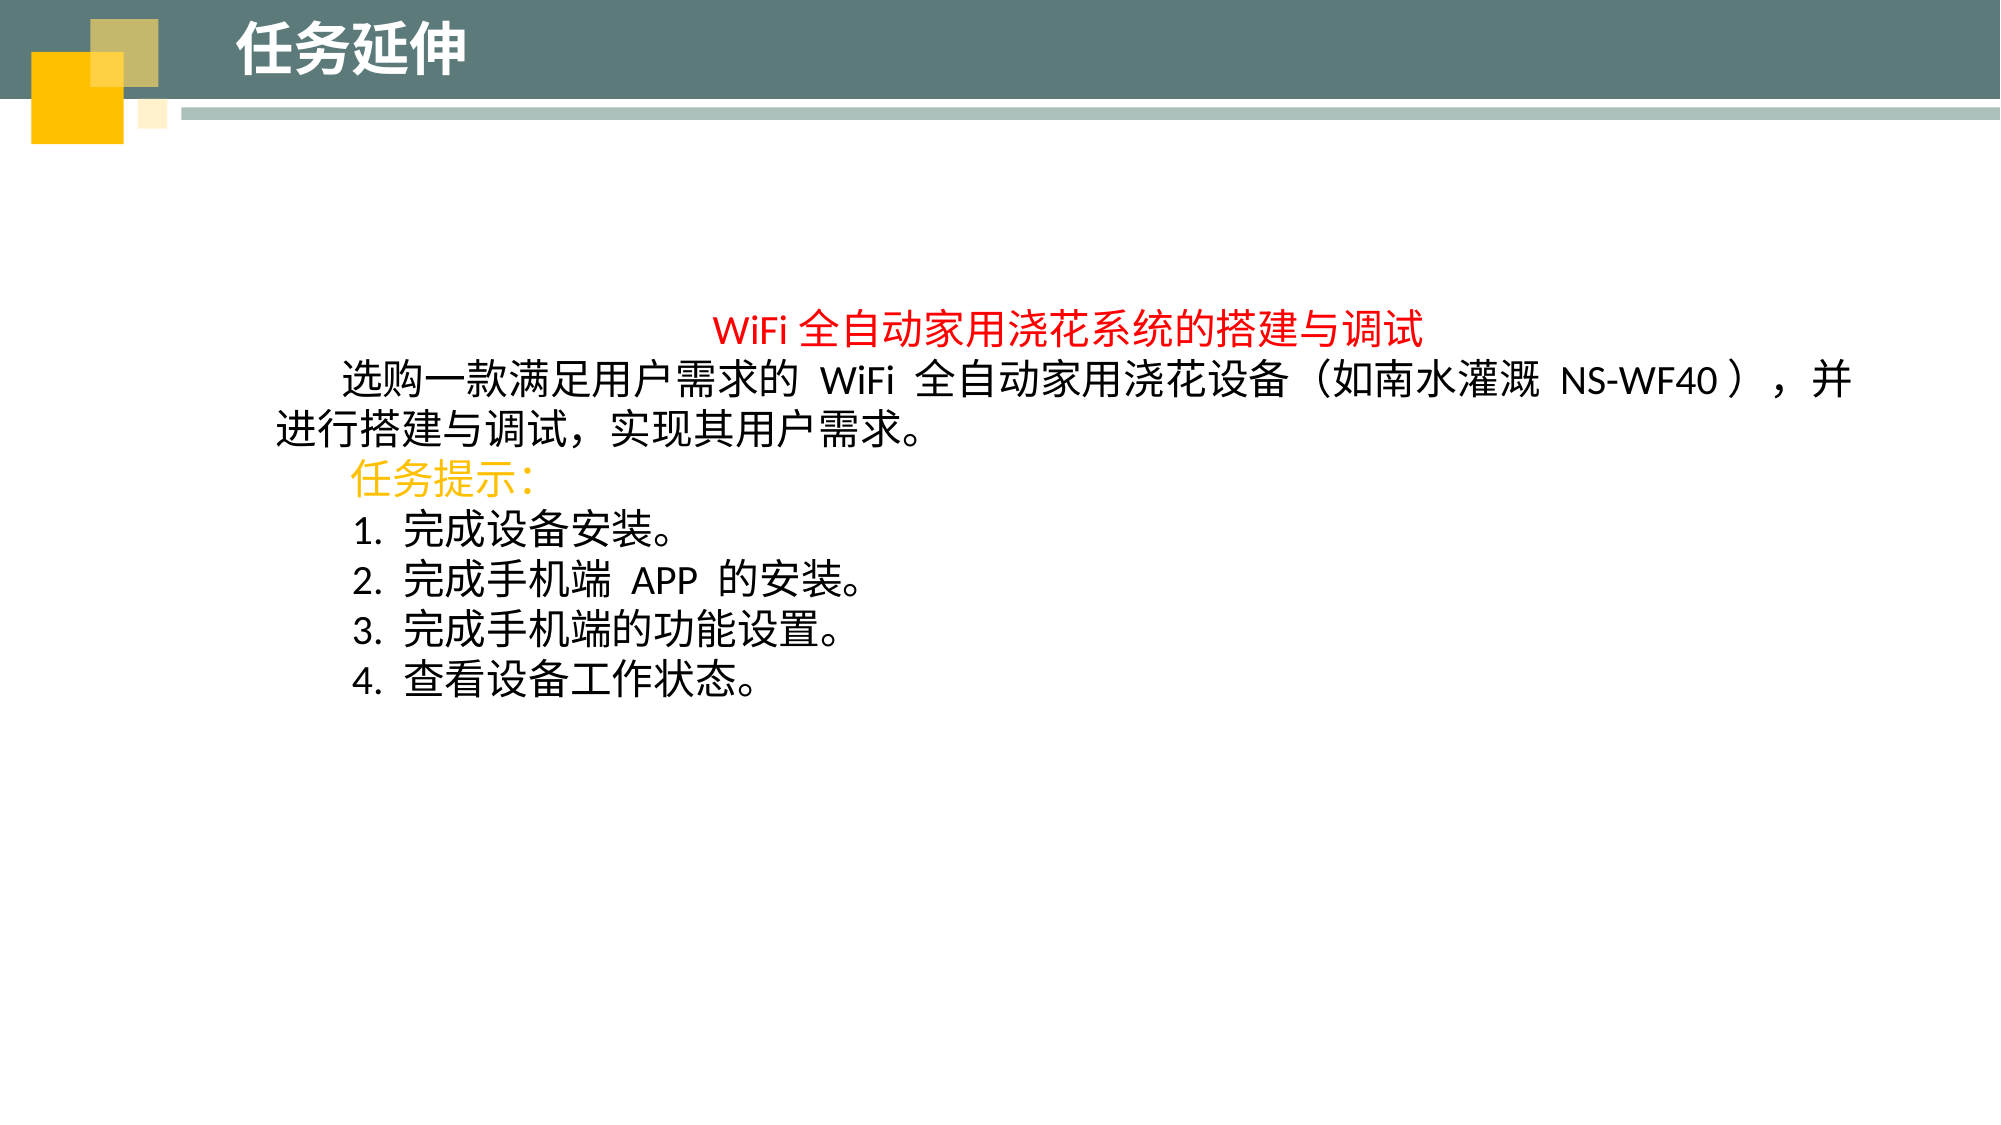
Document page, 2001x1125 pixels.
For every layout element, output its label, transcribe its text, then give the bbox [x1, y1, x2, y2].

text_box WiFi全自动家用浇花系统的搭建与调试 选购一款满足用户需求的 WiFi 全自动家用浇花设备（如南水灌溉 NS-WF40），并进行搭建与调试，实现其用户需求。 任务提示： 1. 完成设备安装。 2. 完成手机端 APP 的安装。 3. 完成手机端的功能设置。 4. 查看设备工作状态。 [261, 295, 1872, 710]
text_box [0, 0, 2000, 145]
